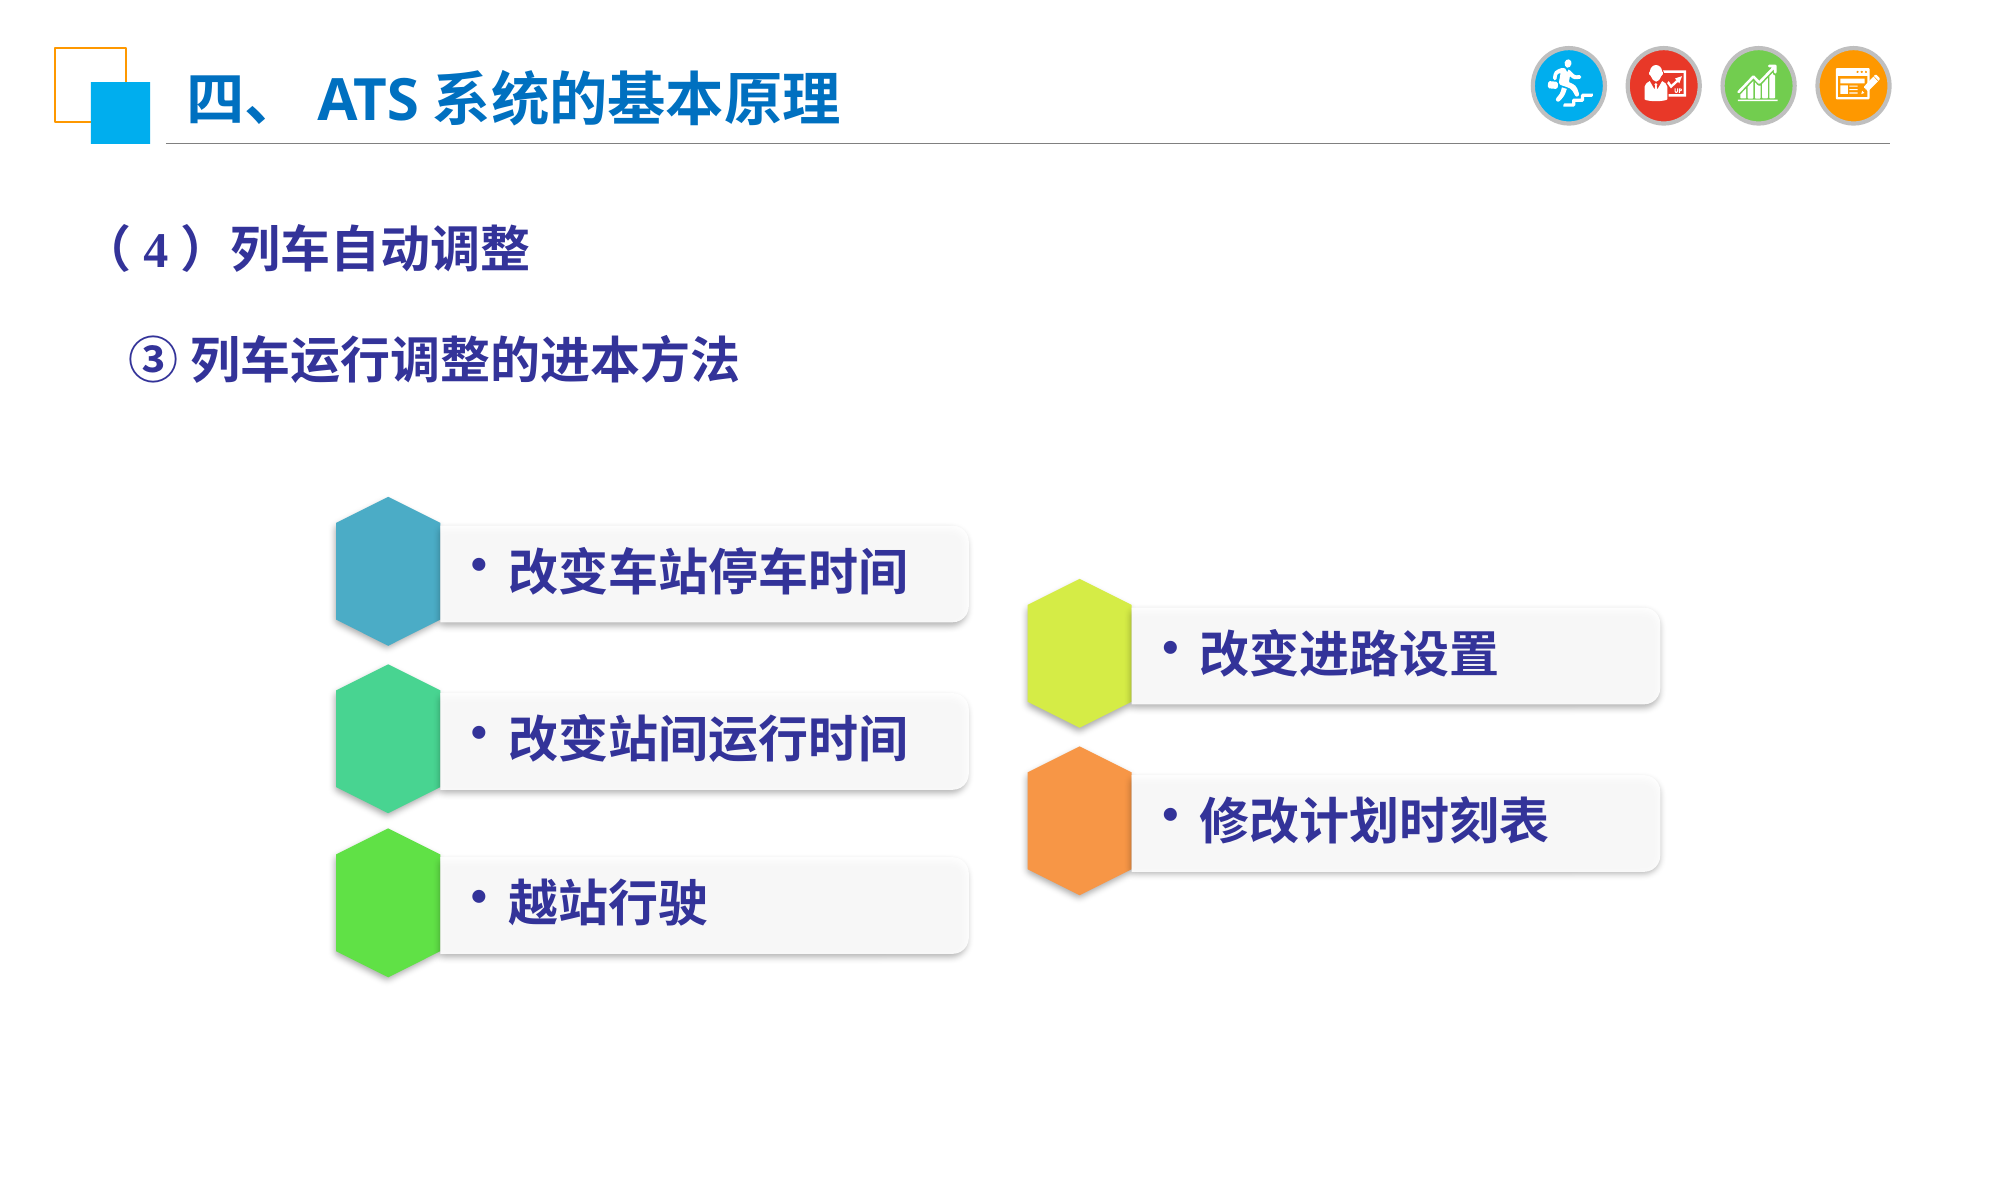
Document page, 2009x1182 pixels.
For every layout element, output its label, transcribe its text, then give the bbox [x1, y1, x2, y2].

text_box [335, 828, 970, 978]
text_box （4）列车自动调整 [66, 210, 1426, 285]
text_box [1027, 746, 1661, 896]
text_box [335, 496, 970, 646]
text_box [1027, 578, 1661, 729]
text_box 四、ATS系统的基本原理 [166, 51, 862, 142]
text_box ③列车运行调整的进本方法 [113, 321, 1473, 396]
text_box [335, 664, 970, 814]
